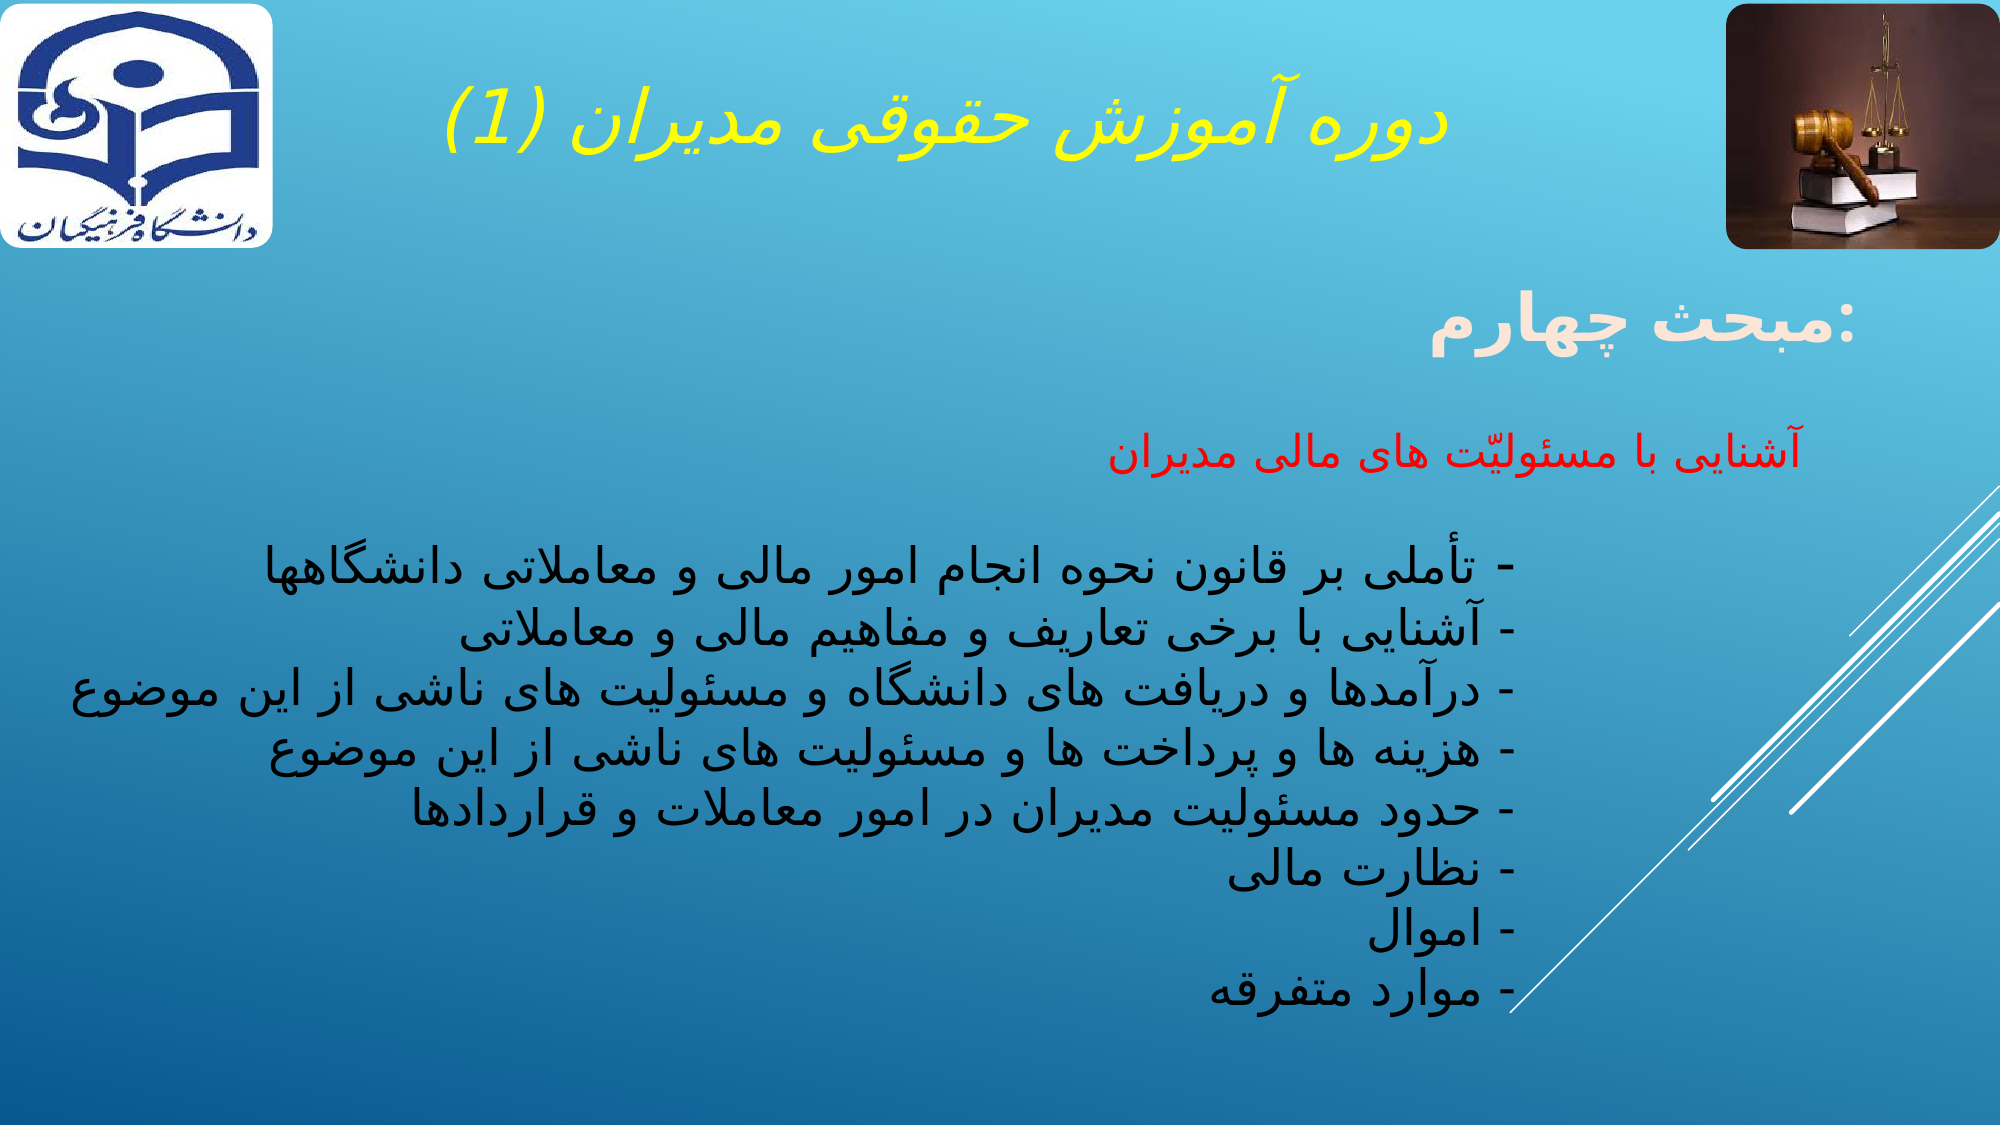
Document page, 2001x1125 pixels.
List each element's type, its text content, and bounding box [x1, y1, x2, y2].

title - تأملی بر قانون نحوه انجام امور مالی و معاملاتی دانشگاهها - آشنایی با برخی تعاریف و مفاهیم مالی و معاملاتی - درآمدها و دریافت های دانشگاه و مسئولیت های ناشی از این موضوع - هزینه ها و پرداخت ها و مسئولیت های ناشی از این موضوع - حدود مسئولیت مدیران در امور معاملات و قراردادها - نظارت مالی - اموال - موارد متفرقه [0, 486, 1533, 1125]
picture [1725, 3, 2000, 250]
text_box آشنایی با مسئولیّت های مالی مدیران [1077, 393, 1818, 506]
picture [0, 3, 273, 249]
text_box دوره آموزش حقوقی مدیران (1) [381, 38, 1504, 166]
text_box مبحث چهارم: [1413, 215, 1938, 415]
